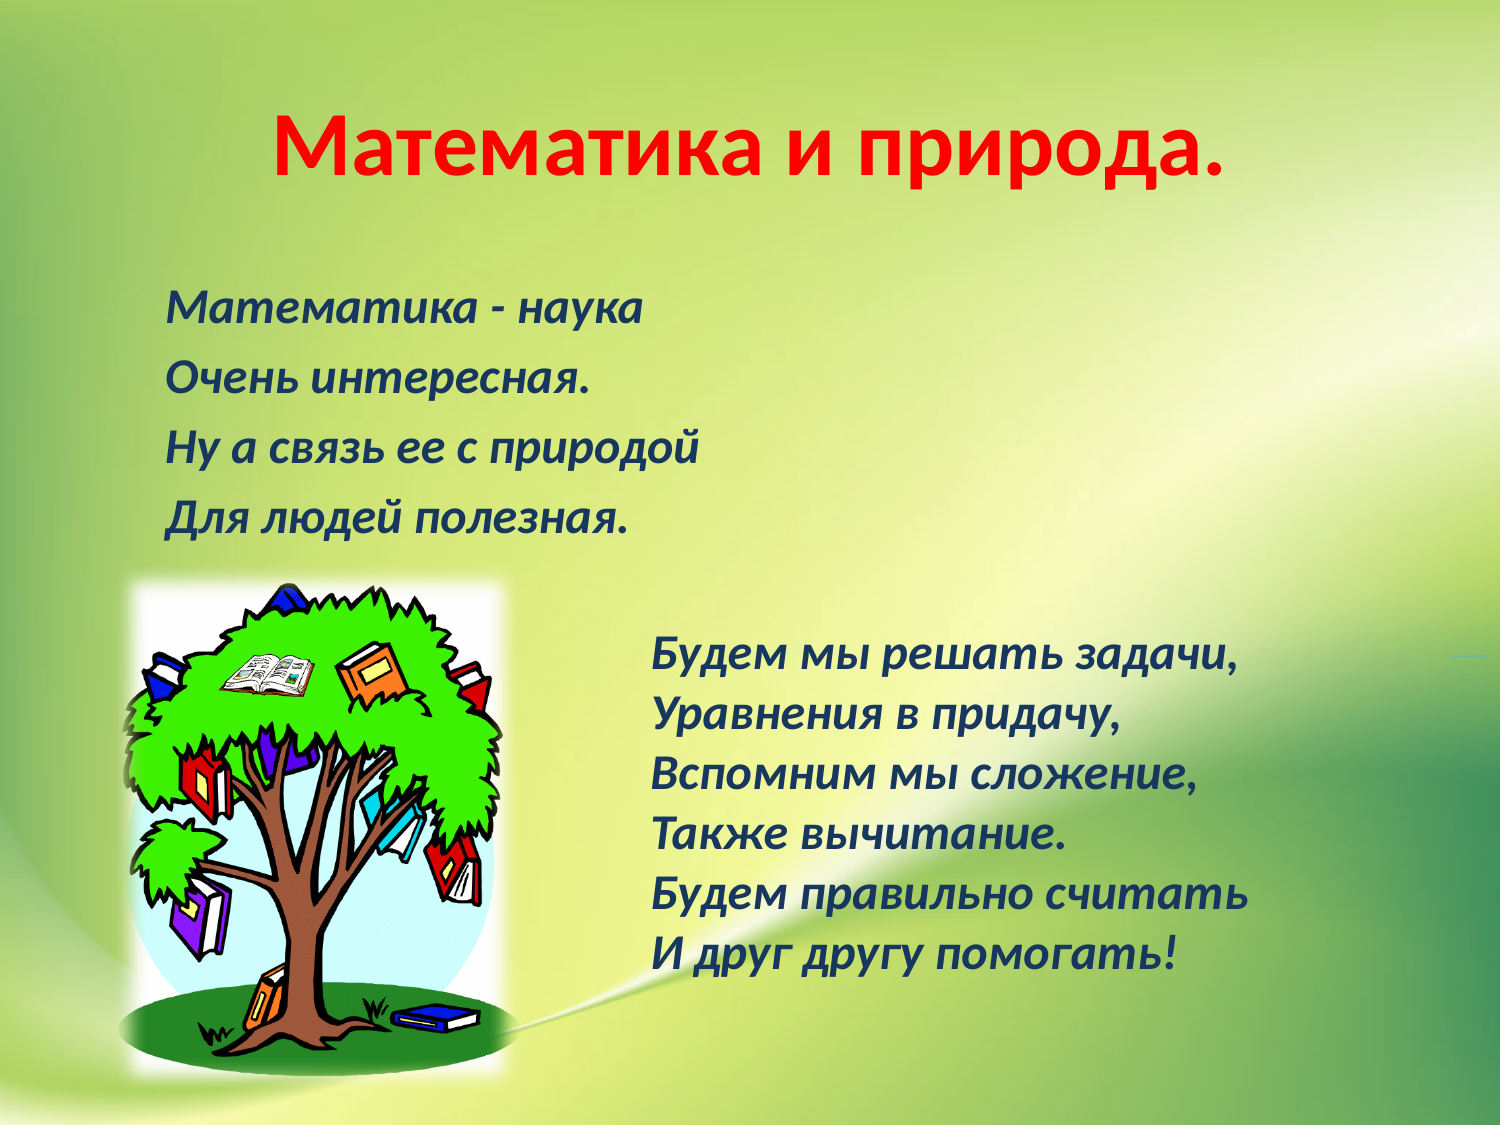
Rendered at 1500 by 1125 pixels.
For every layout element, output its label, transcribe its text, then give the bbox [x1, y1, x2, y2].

text_box [0, 0, 1500, 1125]
list Математика - наука Очень интересная. Ну а связь ее с природой Для людей полезная. [150, 265, 763, 566]
picture [112, 562, 523, 1093]
text_box Будем мы решать задачи, Уравнения в придачу, Вспомним мы сложение, Также вычитание. Будем правильно считать И друг другу помогать! [635, 612, 1264, 1038]
title Математика и природа. [75, 45, 1425, 233]
